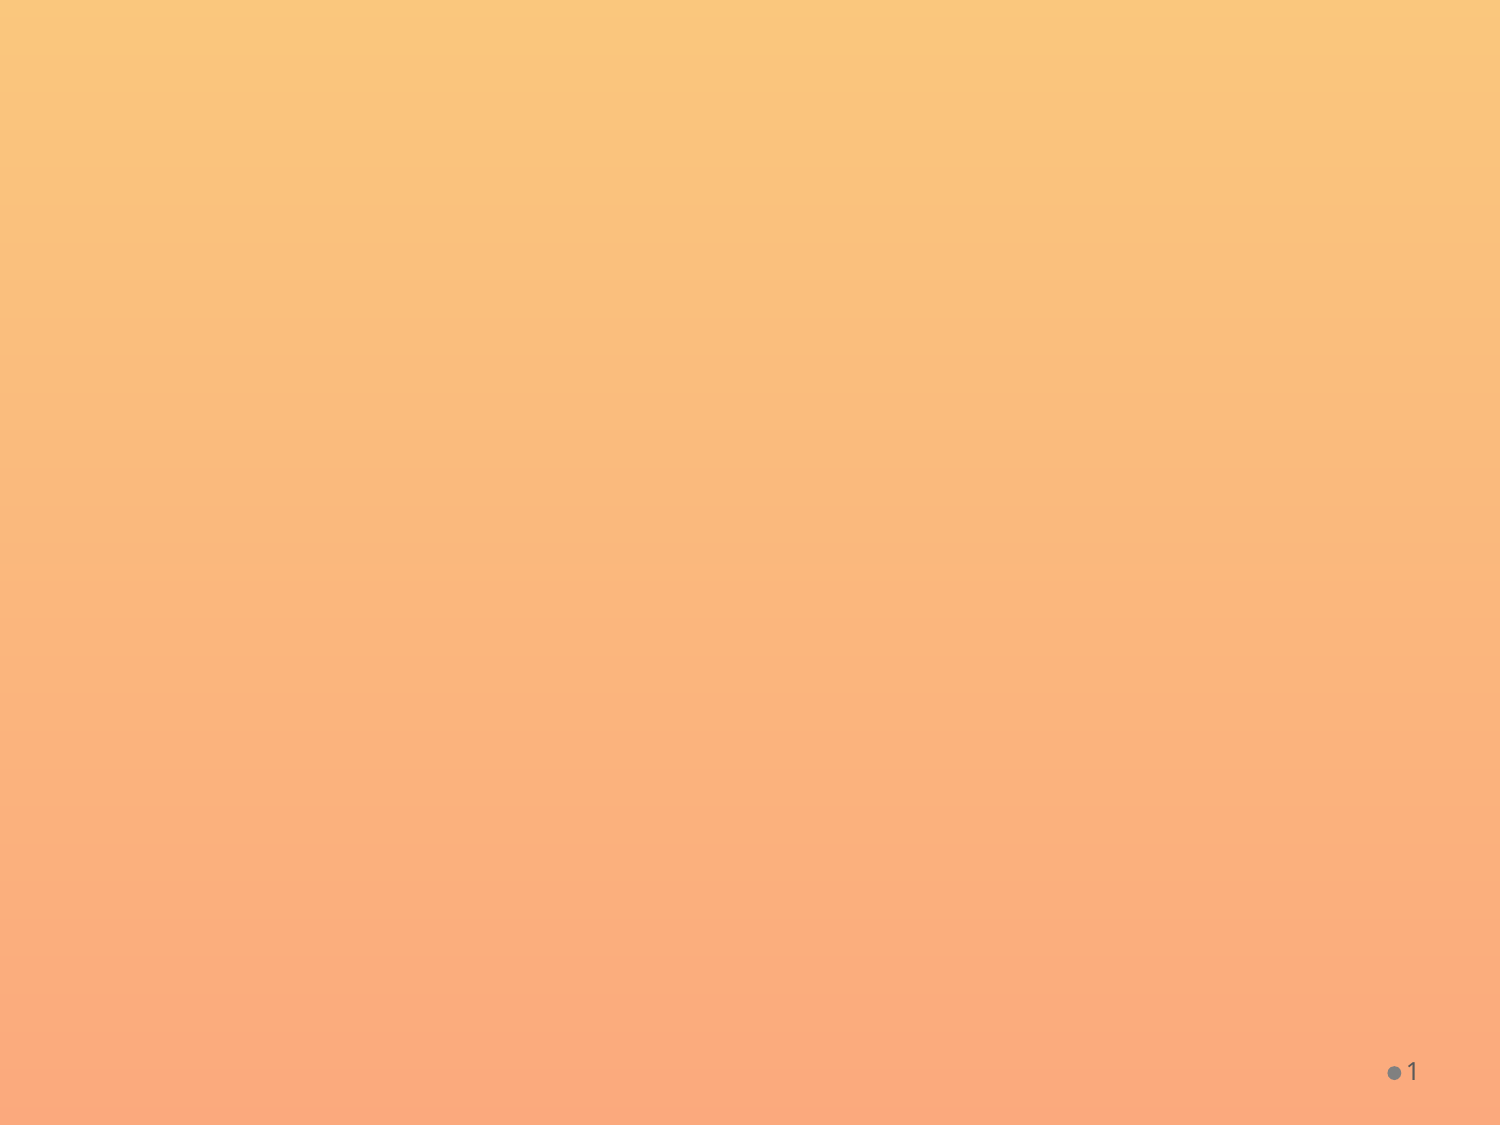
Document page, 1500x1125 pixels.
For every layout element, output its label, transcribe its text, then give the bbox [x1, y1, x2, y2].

slide_number 1 [1401, 1042, 1494, 1103]
